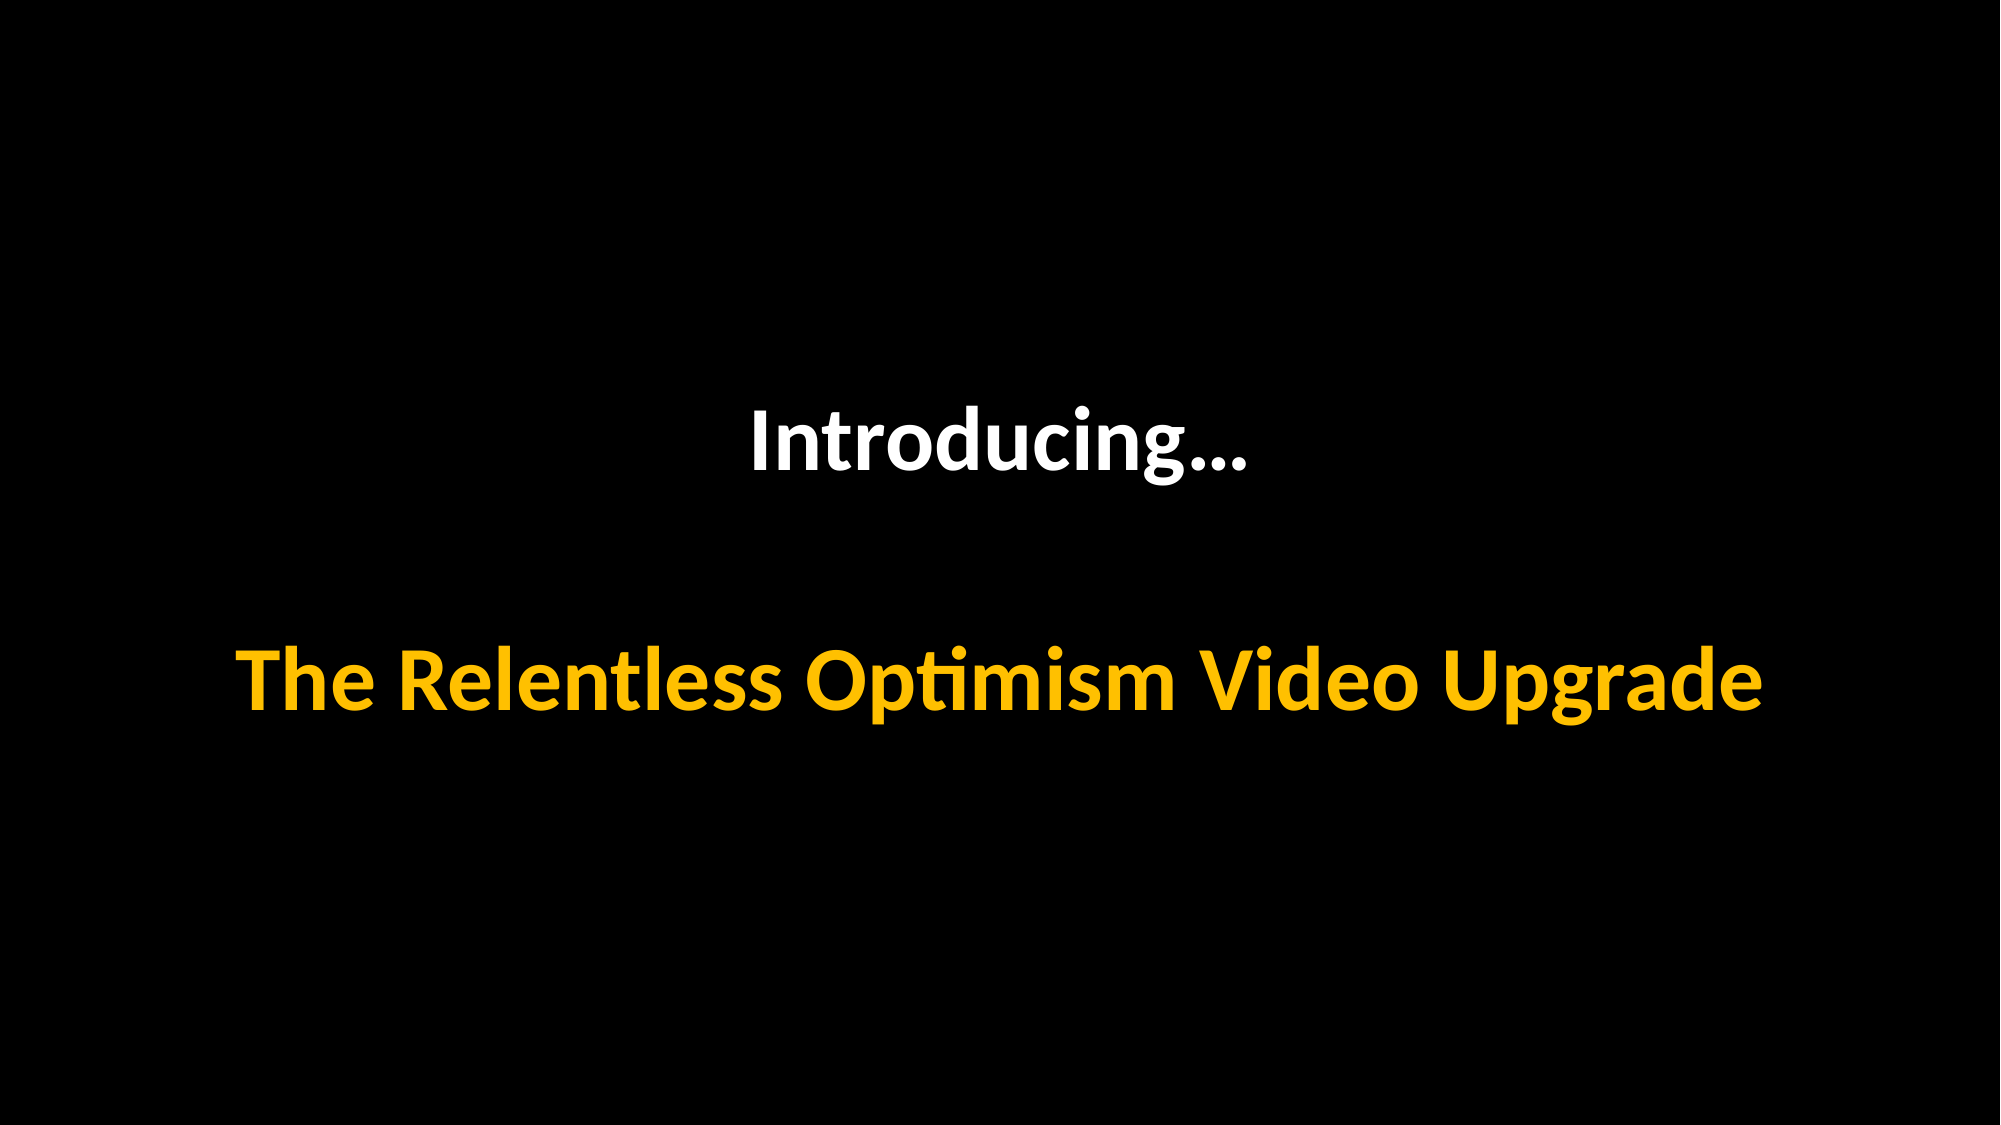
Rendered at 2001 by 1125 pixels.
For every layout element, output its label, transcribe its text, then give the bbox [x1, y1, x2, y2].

list Introducing… The Relentless Optimism Video Upgrade [157, 383, 1844, 872]
